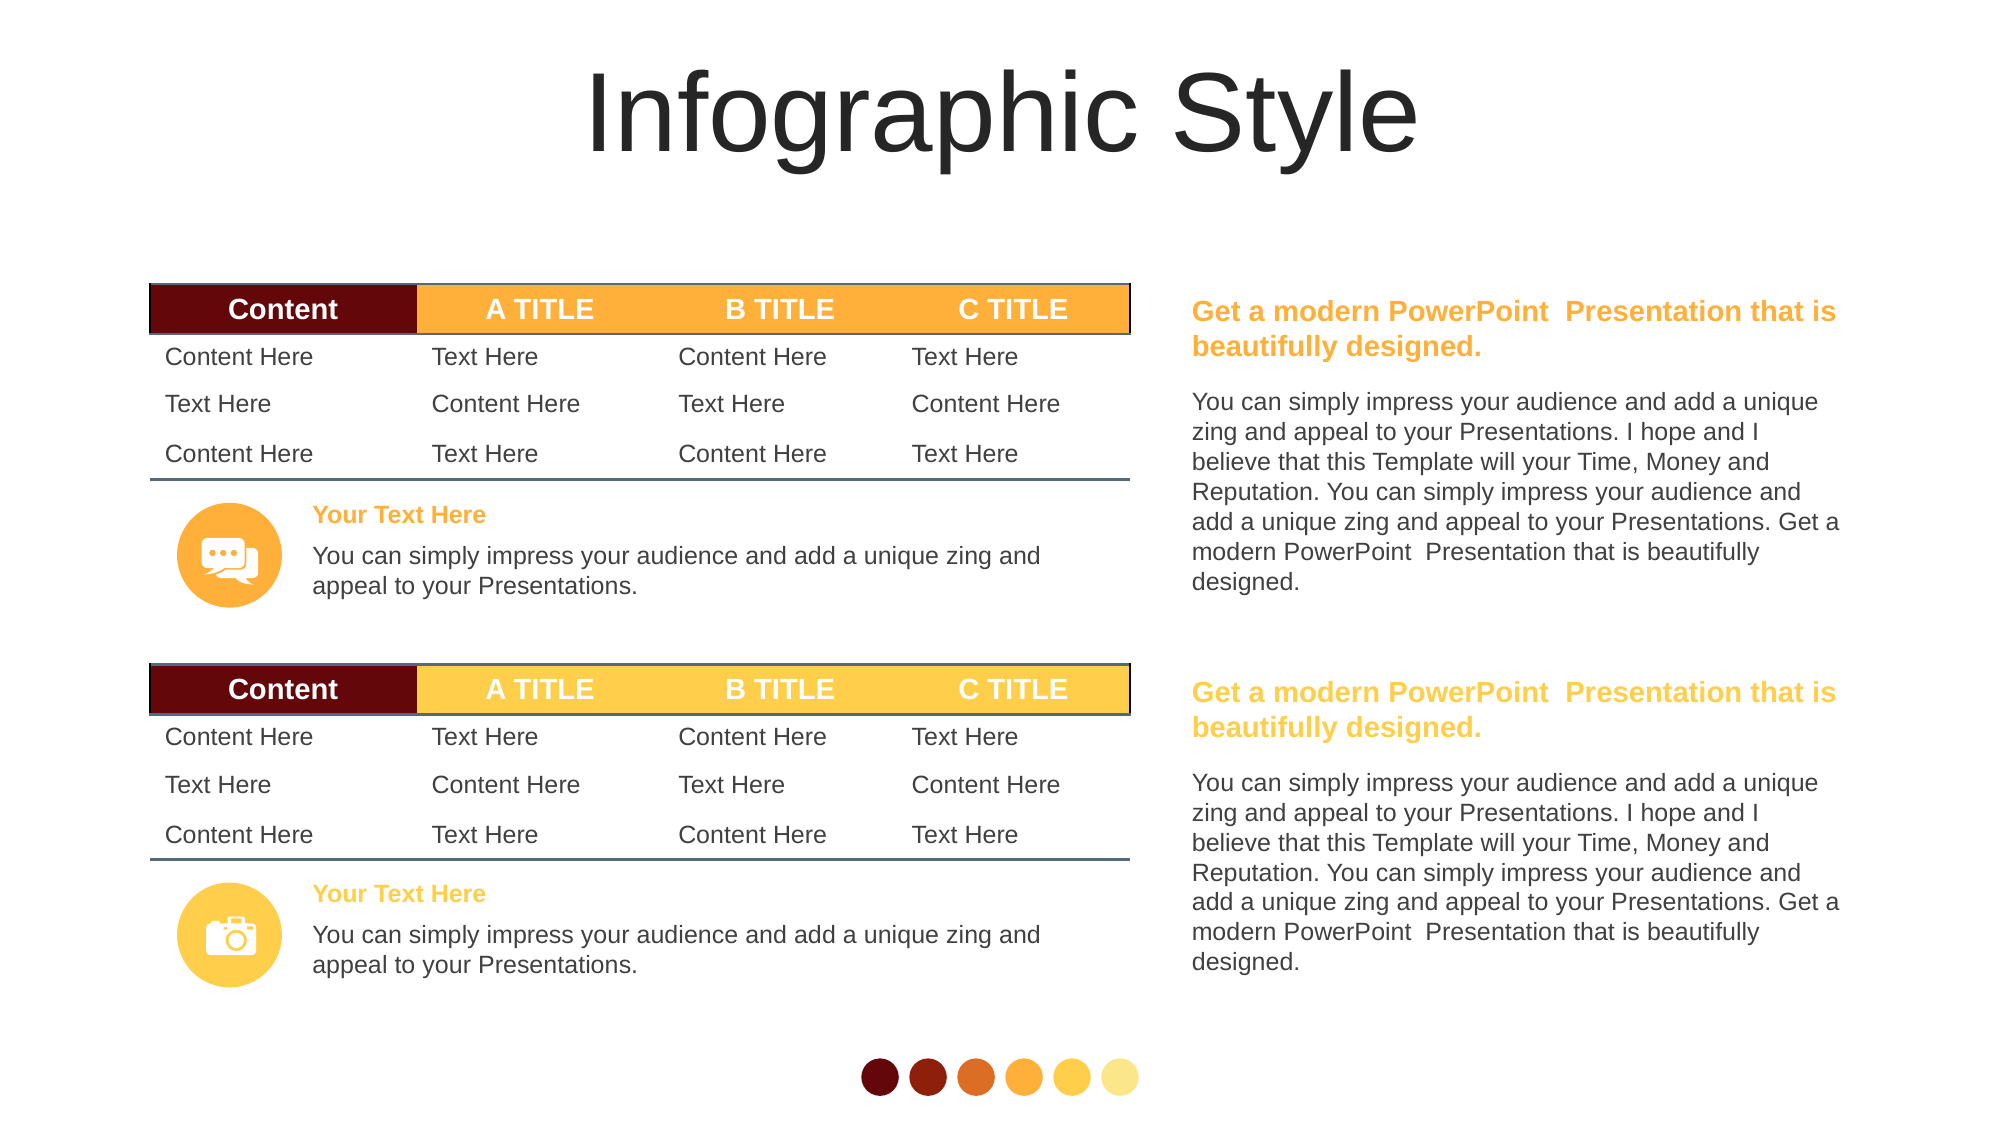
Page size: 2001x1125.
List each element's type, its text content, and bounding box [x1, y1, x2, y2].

table_cell Content Here [417, 759, 663, 809]
table_cell Text Here [897, 429, 1130, 478]
table_cell Content Here [150, 716, 417, 759]
table_header Content [151, 285, 417, 333]
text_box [297, 870, 1111, 988]
text_box Get a modern PowerPoint Presentation that is beautifully designed. [1177, 665, 1861, 751]
table_cell Content Here [663, 335, 897, 379]
table_cell Text Here [897, 809, 1130, 858]
text_box You can simply impress your audience and add a unique zing and appeal to your Presentations. I hope and I believe that this Template will your Time, Money and Reputation. You can simply impress your audience and add a unique zing and appeal to your Presentations. Get a modern PowerPoint Presentation that is beautifully designed. [1177, 378, 1861, 603]
text_box [176, 881, 283, 989]
table_header C TITLE [897, 285, 1129, 333]
table_header Content [151, 666, 417, 713]
table_cell Content Here [897, 379, 1130, 429]
table_cell Text Here [663, 379, 897, 429]
table_cell Text Here [897, 335, 1130, 379]
table_cell Text Here [417, 716, 663, 759]
table_cell Text Here [150, 379, 417, 429]
text_box You can simply impress your audience and add a unique zing and appeal to your Presentations. I hope and I believe that this Template will your Time, Money and Reputation. You can simply impress your audience and add a unique zing and appeal to your Presentations. Get a modern PowerPoint Presentation that is beautifully designed. [1177, 758, 1861, 984]
table_cell Content Here [663, 809, 897, 858]
table_cell Content Here [150, 809, 417, 858]
text_box [176, 501, 283, 609]
table_cell Content Here [150, 335, 417, 379]
text_box [200, 536, 260, 586]
table_cell Text Here [663, 759, 897, 809]
list Infographic Style [53, 55, 1952, 175]
table_cell Text Here [417, 809, 663, 858]
table_header B TITLE [663, 666, 897, 713]
text_box [205, 915, 258, 957]
table_header A TITLE [417, 666, 663, 713]
table_header C TITLE [897, 666, 1129, 713]
table_cell Content Here [663, 716, 897, 759]
text_box Get a modern PowerPoint Presentation that is beautifully designed. [1177, 284, 1861, 370]
table_cell Content Here [663, 429, 897, 478]
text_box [297, 490, 1111, 608]
table_cell Text Here [150, 759, 417, 809]
table_cell Content Here [897, 759, 1130, 809]
table_cell Text Here [897, 716, 1130, 759]
table_cell Text Here [417, 335, 663, 379]
table_header B TITLE [663, 285, 897, 333]
table_cell Content Here [150, 429, 417, 478]
table_cell Text Here [417, 429, 663, 478]
table_header A TITLE [417, 285, 663, 333]
table_cell Content Here [417, 379, 663, 429]
